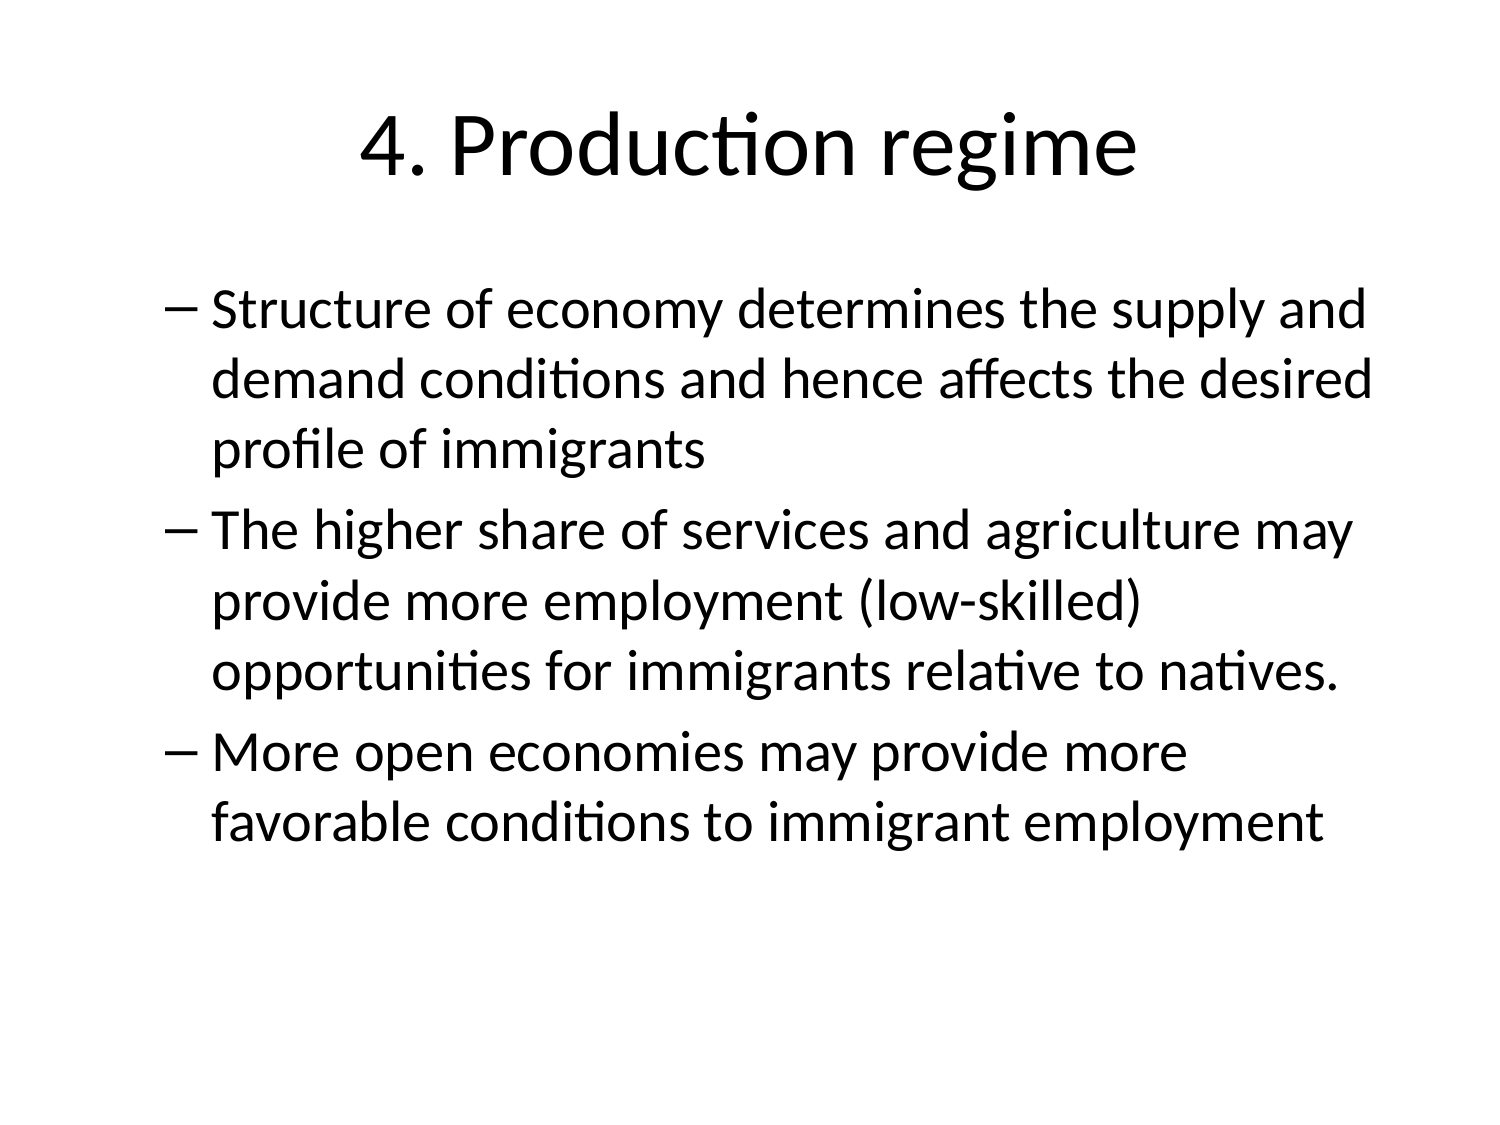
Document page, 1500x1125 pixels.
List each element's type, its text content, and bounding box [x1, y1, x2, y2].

list Structure of economy determines the supply and demand conditions and hence affects the desired profile of immigrants The higher share of services and agriculture may provide more employment (low-skilled) opportunities for immigrants relative to natives. More open economies may provide more favorable conditions to immigrant employment [75, 262, 1425, 1005]
title 4. Production regime [75, 45, 1425, 233]
